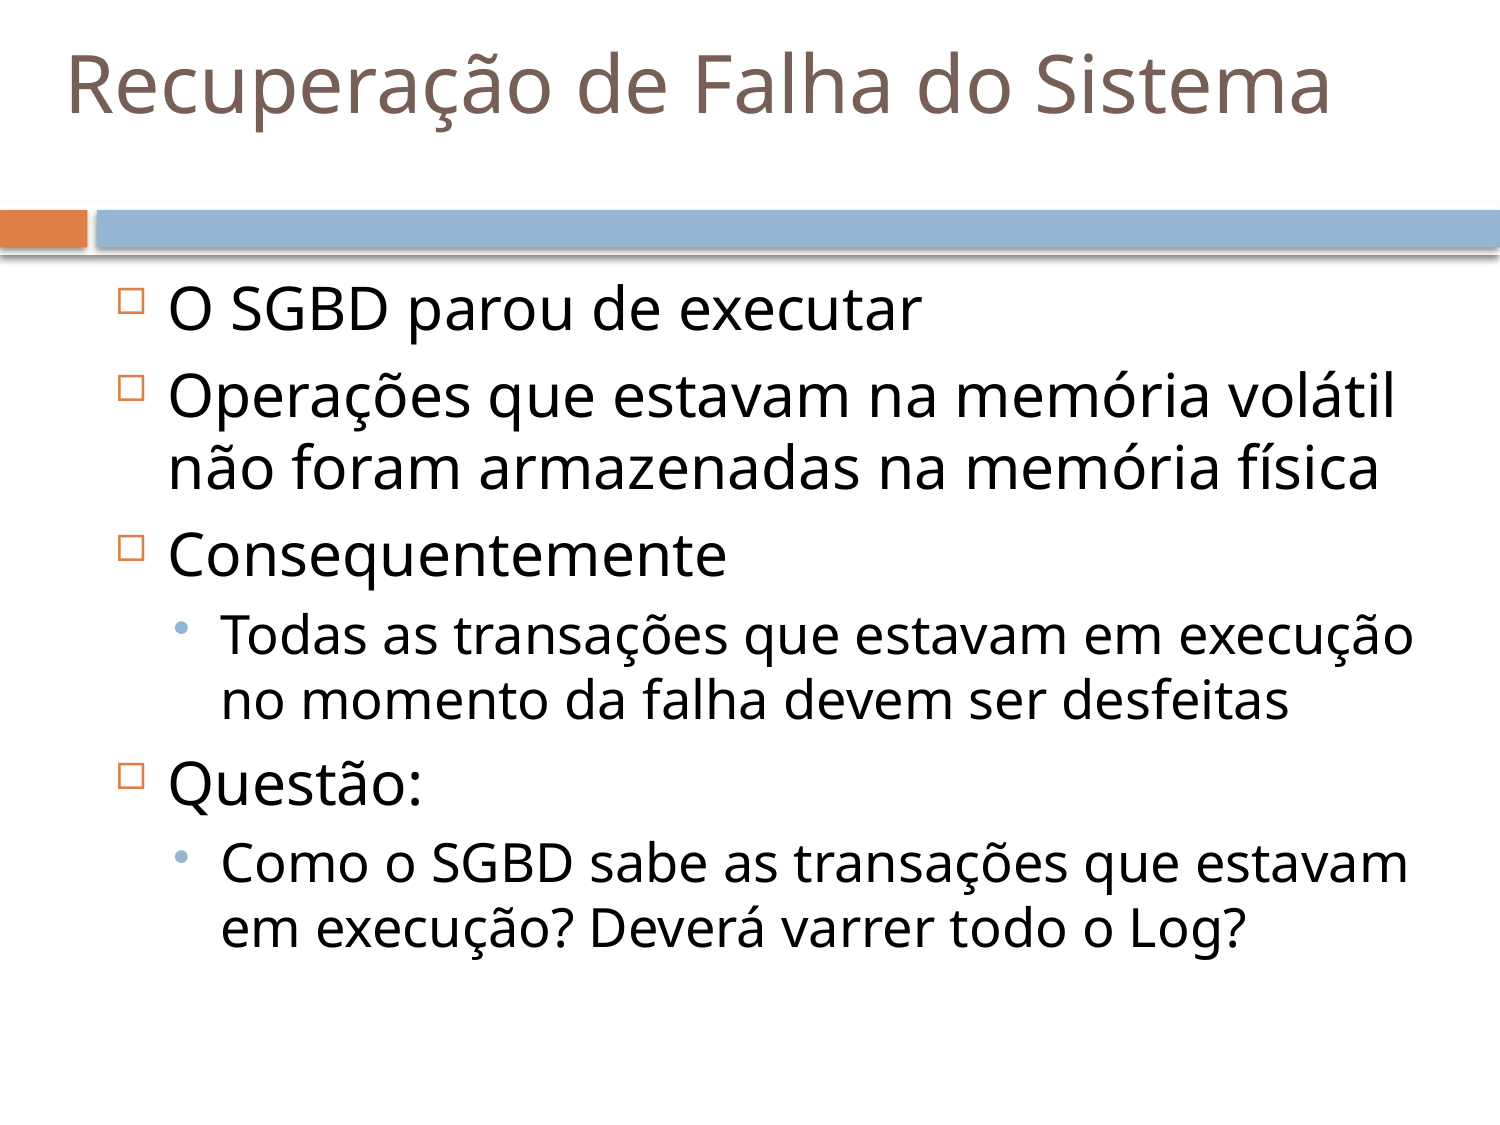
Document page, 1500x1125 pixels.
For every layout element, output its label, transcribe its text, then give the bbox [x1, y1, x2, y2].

title Recuperação de Falha do Sistema [50, 24, 1450, 138]
list O SGBD parou de executar Operações que estavam na memória volátil não foram armazenadas na memória física Consequentemente Todas as transações que estavam em execução no momento da falha devem ser desfeitas Questão: Como o SGBD sabe as transações que estavam em execução? Deverá varrer todo o Log? [100, 262, 1438, 1005]
